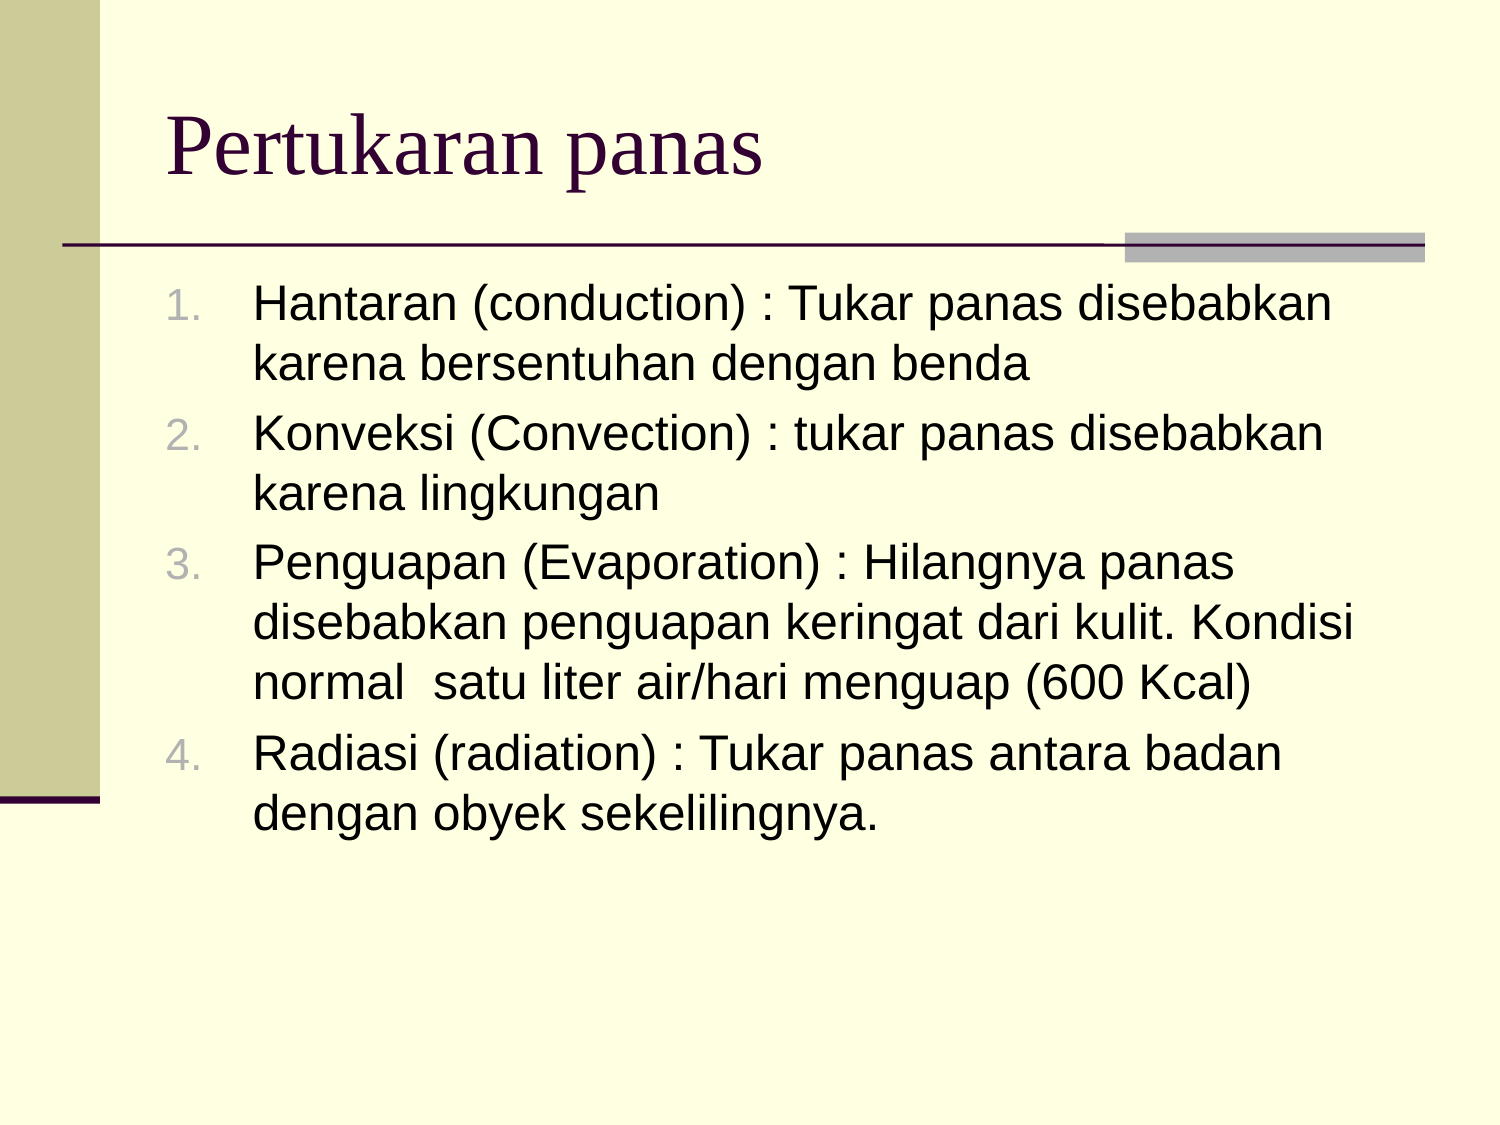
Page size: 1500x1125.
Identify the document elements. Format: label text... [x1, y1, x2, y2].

title Pertukaran panas [149, 45, 1426, 234]
list Hantaran (conduction) : Tukar panas disebabkan karena bersentuhan dengan benda Konveksi (Convection) : tukar panas disebabkan karena lingkungan Penguapan (Evaporation) : Hilangnya panas disebabkan penguapan keringat dari kulit. Kondisi normal satu liter air/hari menguap (600 Kcal) Radiasi (radiation) : Tukar panas antara badan dengan obyek sekelilingnya. [149, 262, 1426, 1006]
